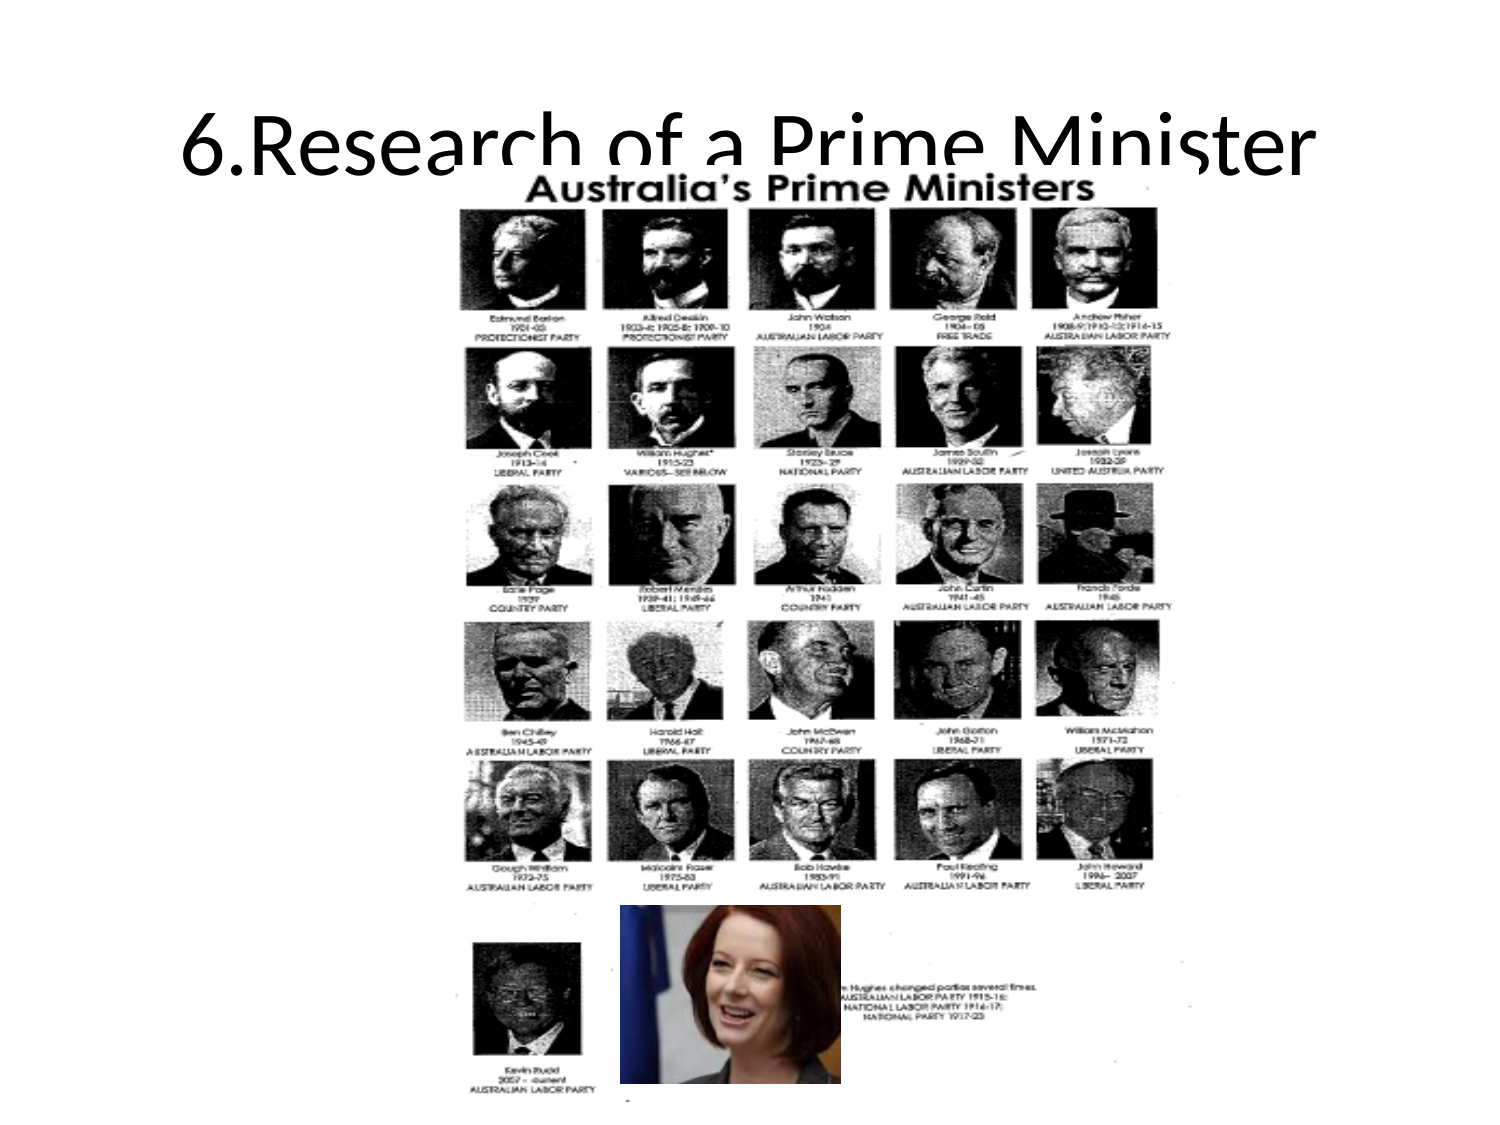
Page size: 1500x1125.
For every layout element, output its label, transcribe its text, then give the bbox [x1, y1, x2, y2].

picture [619, 904, 841, 1084]
title 6.Research of a Prime Minister [75, 45, 1425, 233]
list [454, 165, 1200, 1103]
